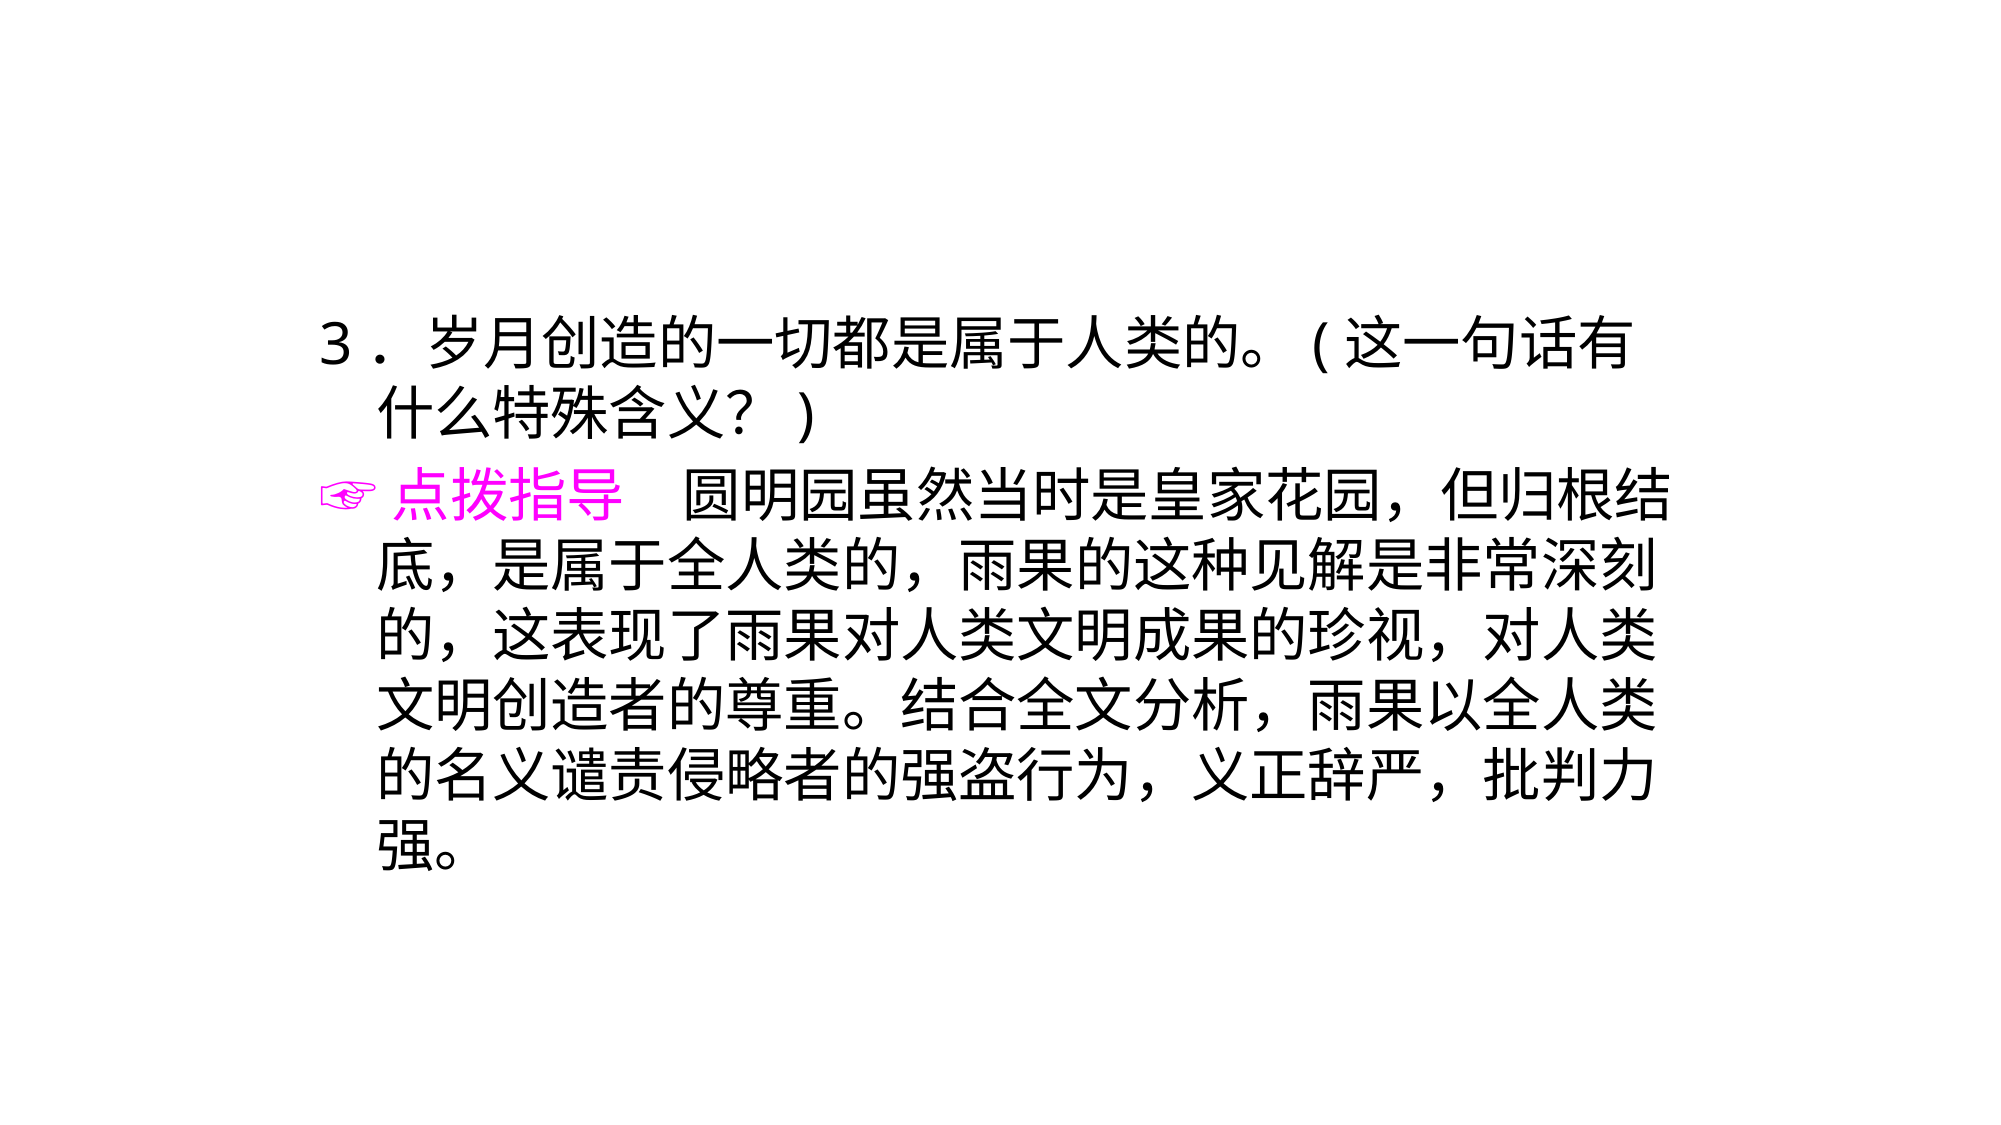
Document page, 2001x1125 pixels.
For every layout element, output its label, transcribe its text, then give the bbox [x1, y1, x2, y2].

list 3．岁月创造的一切都是属于人类的。(这一句话有什么特殊含义？) ☞点拨指导 圆明园虽然当时是皇家花园，但归根结底，是属于全人类的，雨果的这种见解是非常深刻的，这表现了雨果对人类文明成果的珍视，对人类文明创造者的尊重。结合全文分析，雨果以全人类的名义谴责侵略者的强盗行为，义正辞严，批判力强。 [304, 216, 1696, 967]
